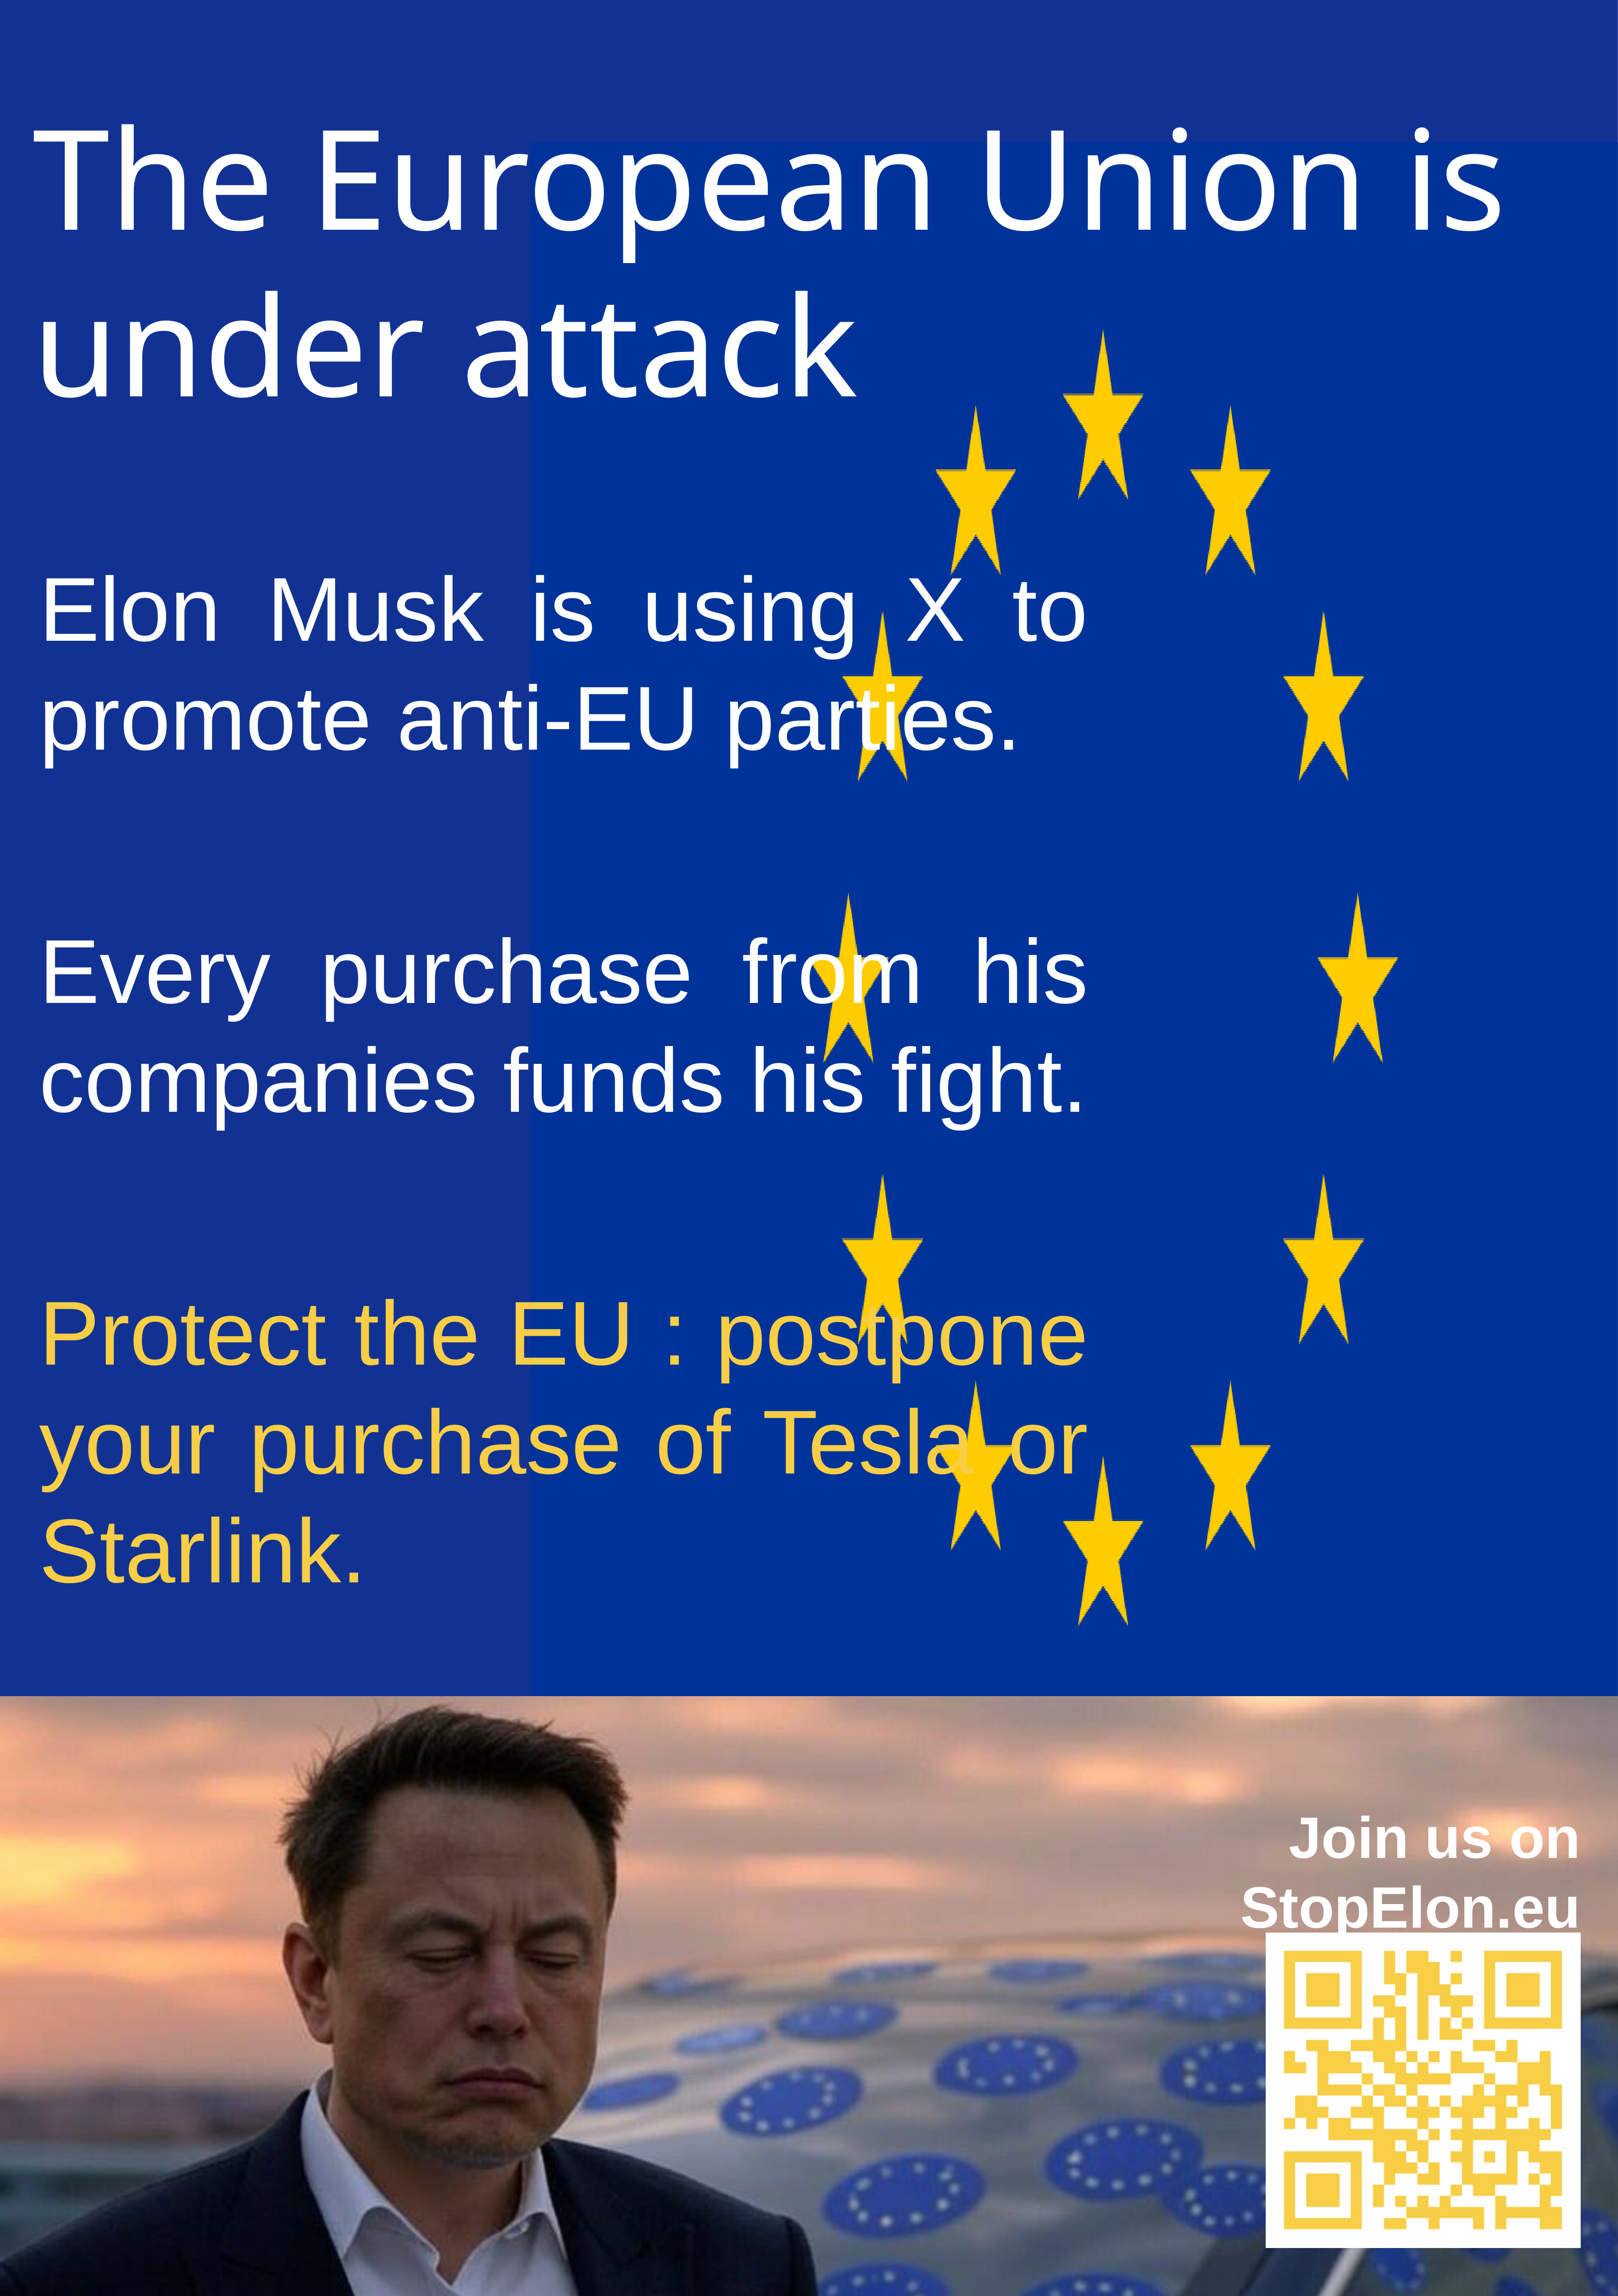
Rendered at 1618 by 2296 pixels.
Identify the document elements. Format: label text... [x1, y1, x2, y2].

text_box [0, 0, 1618, 1696]
text_box Elon Musk is using X to promote anti-EU parties. Every purchase from his companies funds his fight. Protect the EU : postpone your purchase of Tesla or Starlink. [37, 549, 530, 1602]
picture [0, 142, 1618, 2296]
text_box The European Union is under attack [31, 89, 1618, 426]
